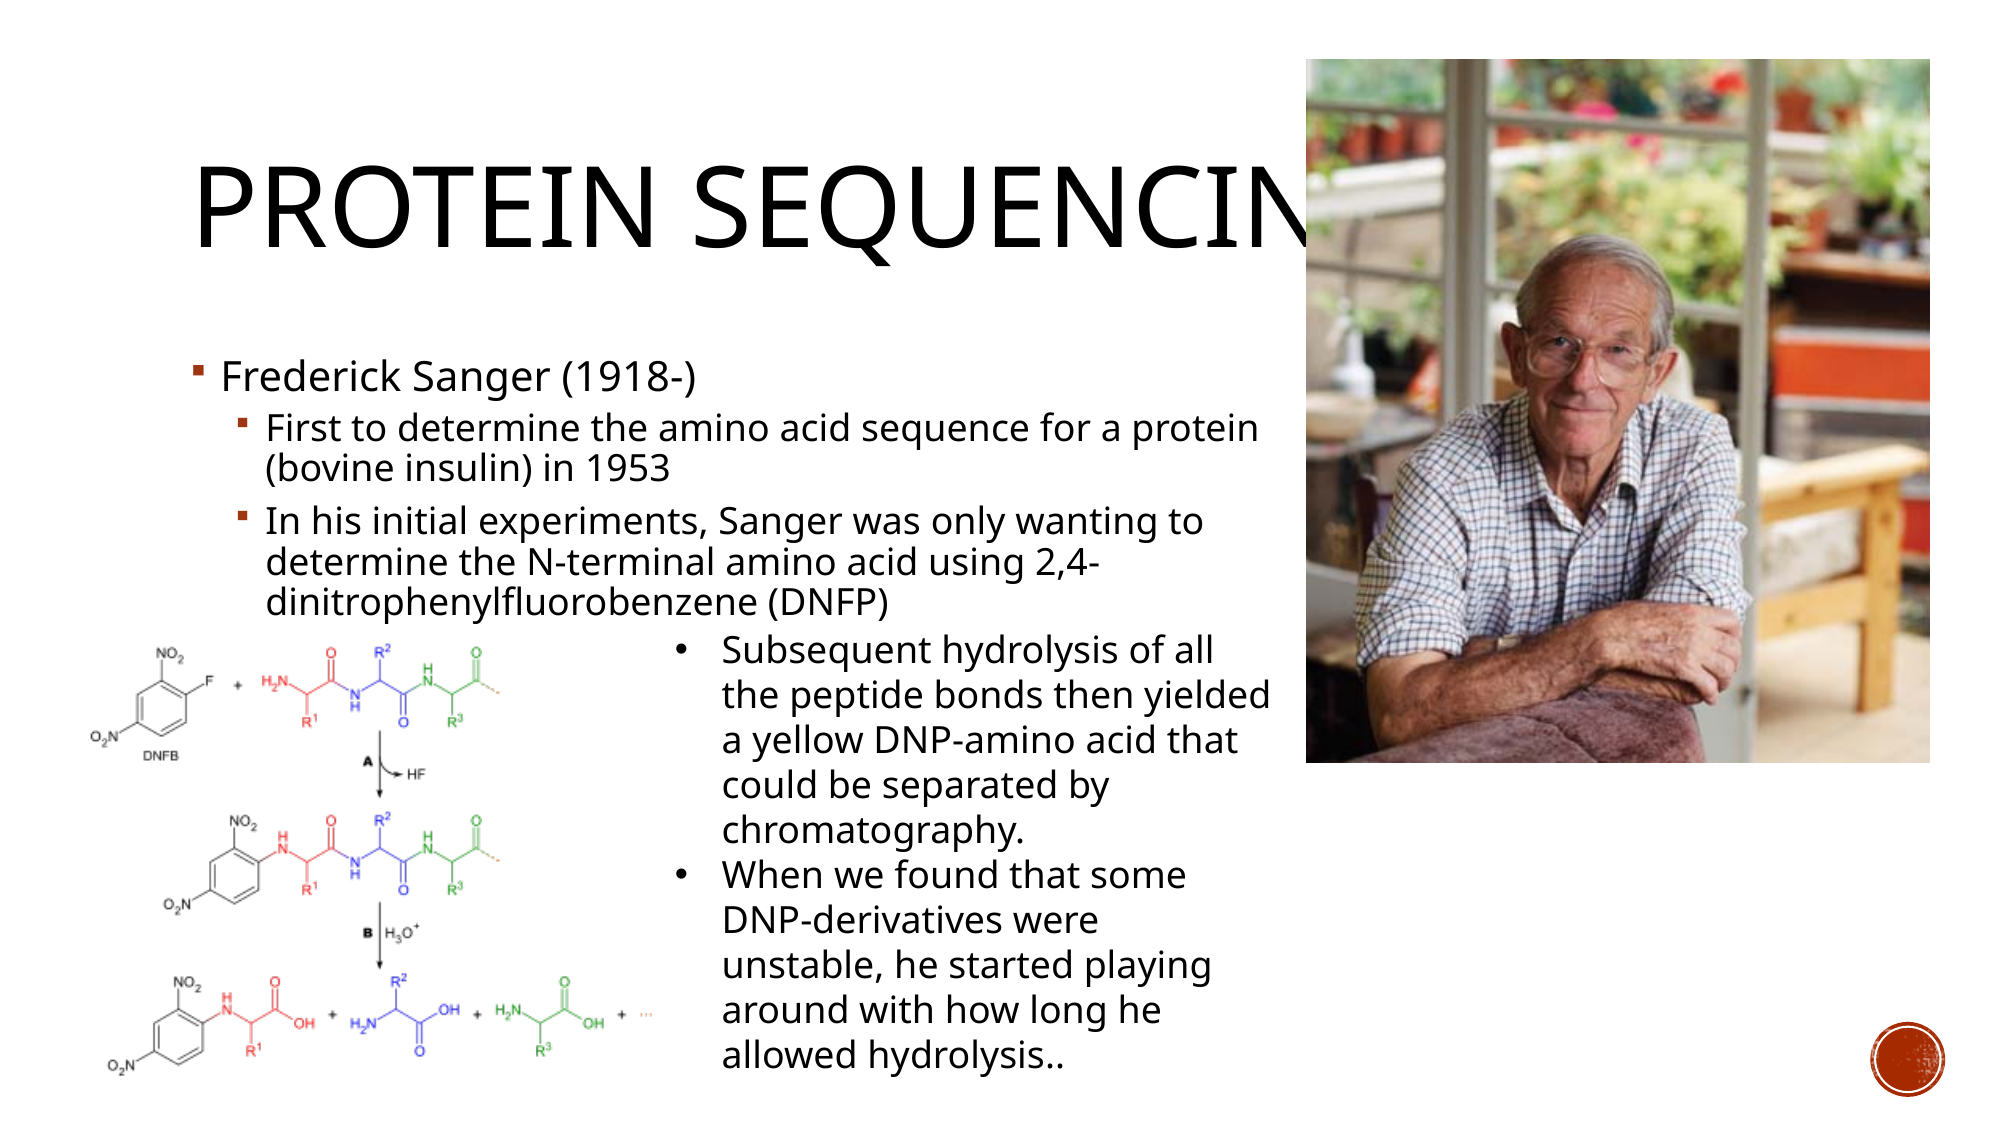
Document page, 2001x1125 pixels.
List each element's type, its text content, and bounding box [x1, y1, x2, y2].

text_box Subsequent hydrolysis of all the peptide bonds then yielded a yellow DNP-amino acid that could be separated by chromatography. When we found that some DNP-derivatives were unstable, he started playing around with how long he allowed hydrolysis.. [660, 618, 1287, 1084]
list Frederick Sanger (1918-) First to determine the amino acid sequence for a protein (bovine insulin) in 1953 In his initial experiments, Sanger was only wanting to determine the N-terminal amino acid using 2,4-dinitrophenylfluorobenzene (DNFP) [175, 348, 1287, 635]
title Protein sequencing [175, 79, 1305, 344]
picture [1306, 59, 1930, 763]
picture [83, 636, 660, 1084]
